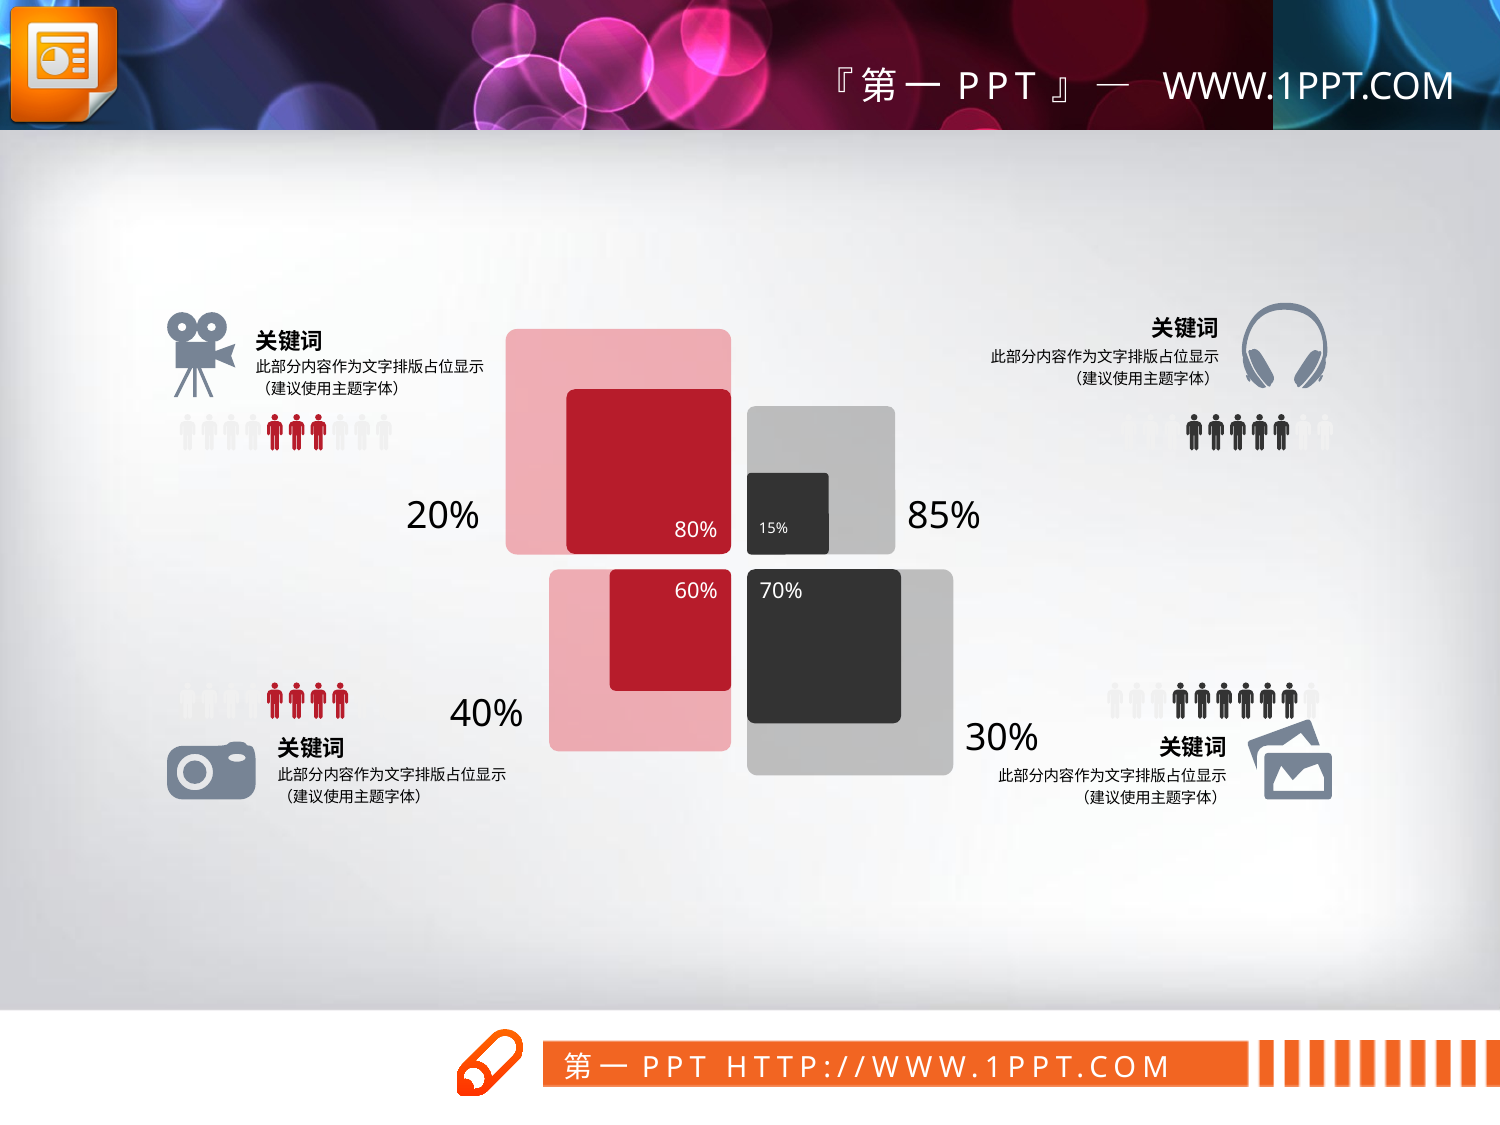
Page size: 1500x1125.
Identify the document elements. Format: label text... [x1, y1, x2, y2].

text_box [166, 682, 518, 811]
text_box 20% [406, 491, 457, 543]
picture [0, 0, 1500, 1012]
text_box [166, 311, 495, 451]
text_box 30% [965, 712, 982, 765]
picture [543, 1040, 1500, 1087]
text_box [505, 328, 732, 559]
text_box 85% [907, 491, 958, 543]
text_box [548, 569, 732, 752]
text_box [743, 405, 896, 555]
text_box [987, 682, 1332, 810]
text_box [979, 302, 1333, 451]
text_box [744, 569, 954, 776]
